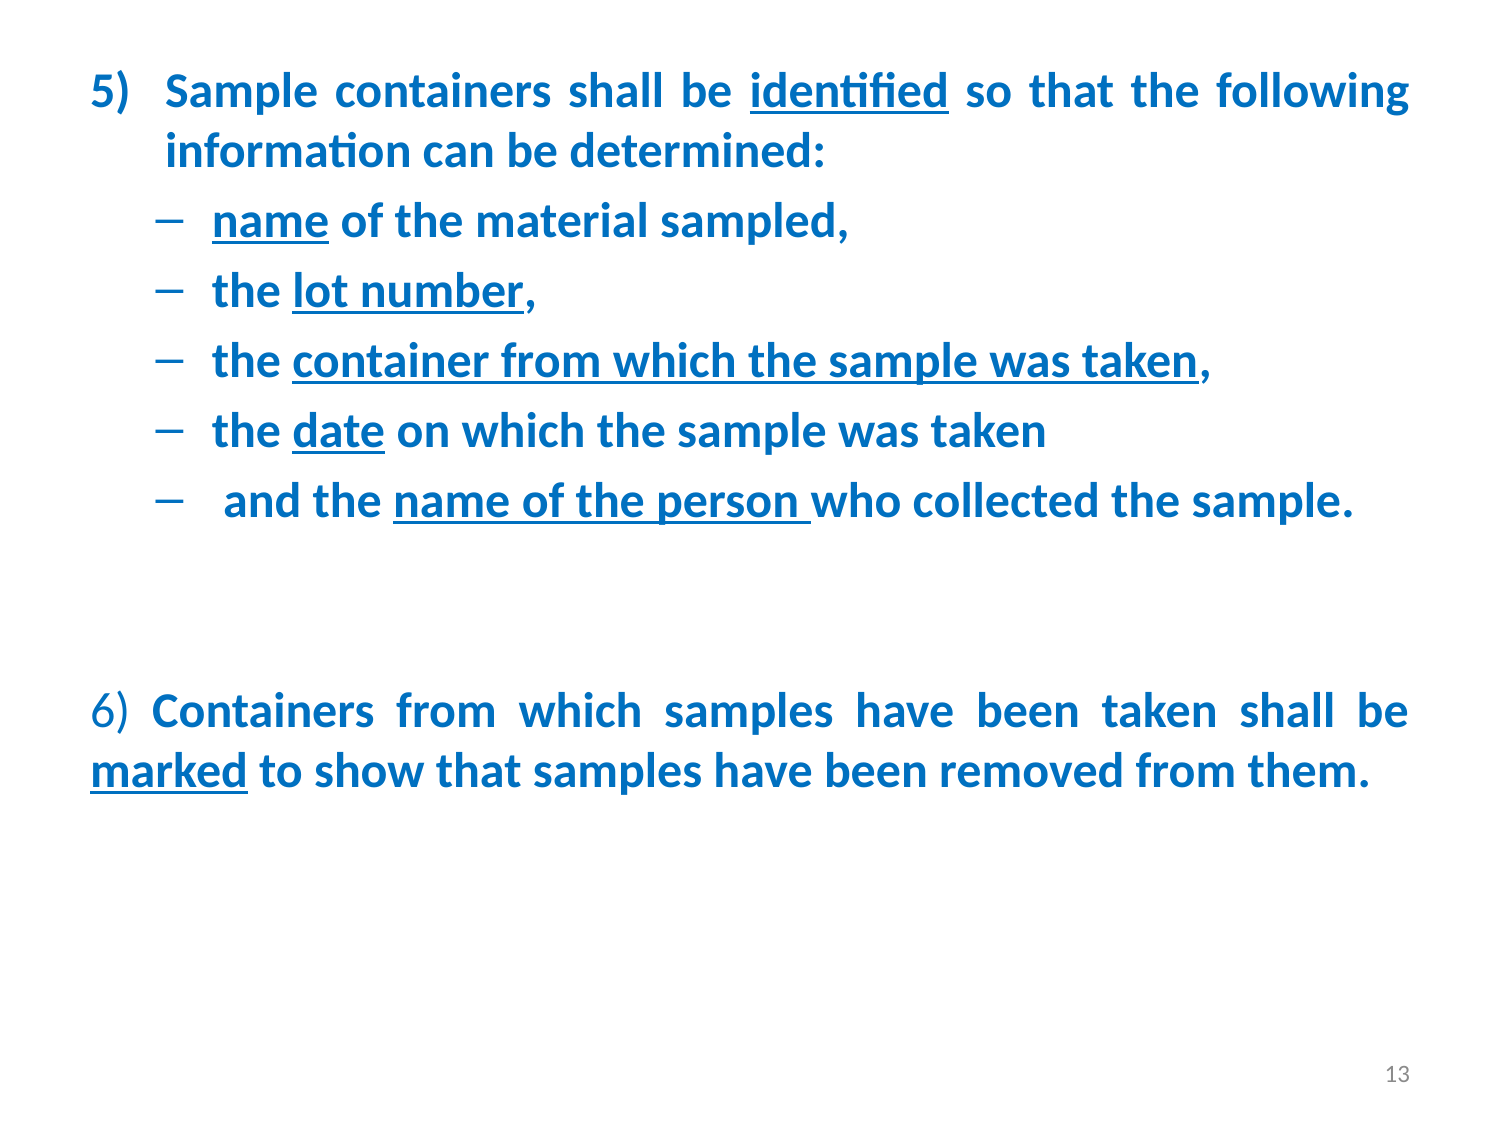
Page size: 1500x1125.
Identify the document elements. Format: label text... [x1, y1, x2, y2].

list Sample containers shall be identified so that the following information can be determined: name of the material sampled, the lot number, the container from which the sample was taken, the date on which the sample was taken and the name of the person who collected the sample. 6) Containers from which samples have been taken shall be marked to show that samples have been removed from them. [75, 50, 1425, 1075]
slide_number 13 [1074, 1042, 1425, 1103]
